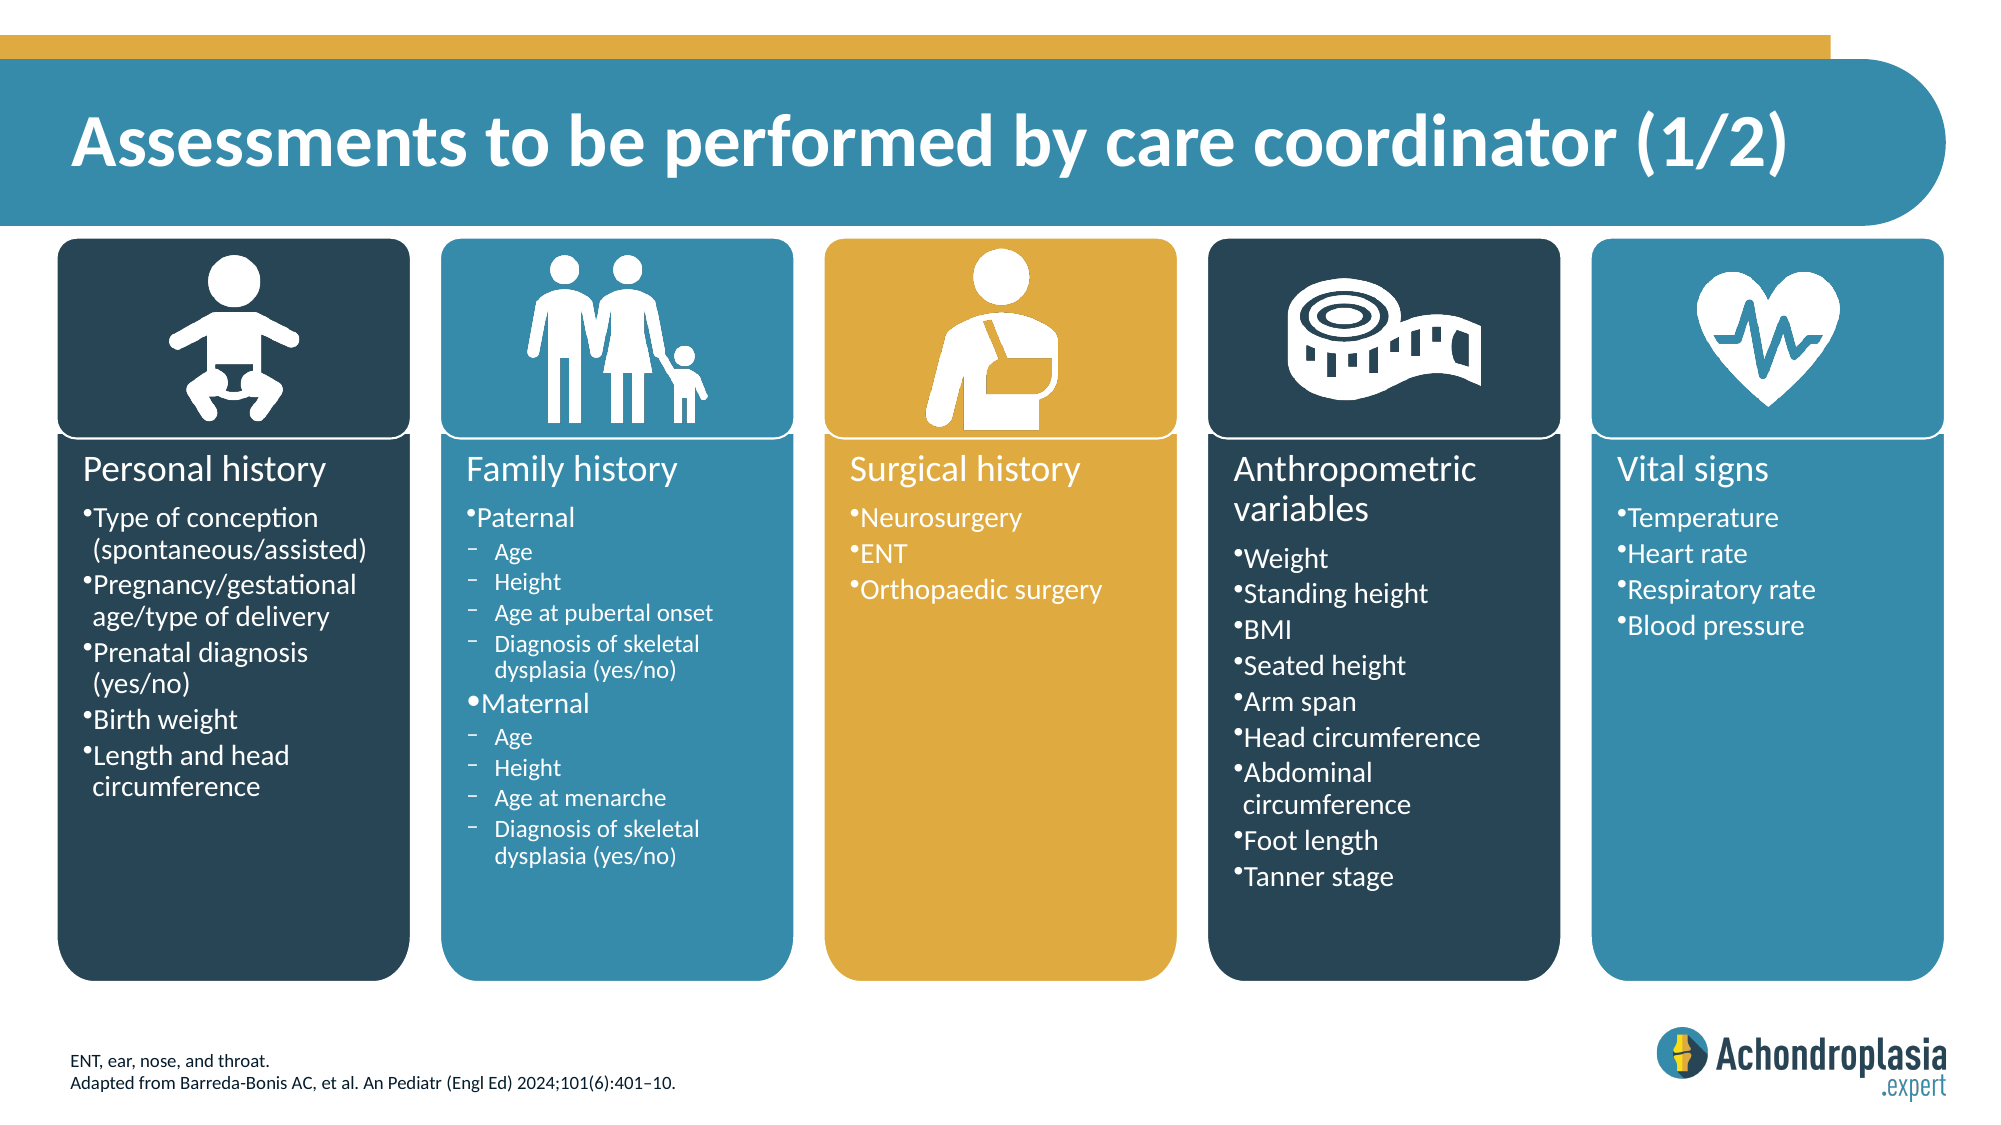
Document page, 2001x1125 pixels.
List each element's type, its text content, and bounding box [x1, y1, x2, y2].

text_box [1589, 236, 1947, 440]
picture [1667, 238, 1869, 440]
text_box Surgical history Neurosurgery ENT Orthopaedic surgery [822, 431, 1179, 984]
picture [1283, 238, 1485, 440]
text_box Anthropometric variables Weight Standing height BMI Seated height Arm span Head circumference Abdominal circumference Foot length Tanner stage [1206, 431, 1563, 984]
picture [133, 238, 335, 440]
text_box [1206, 236, 1563, 440]
footer ENT, ear, nose, and throat. Adapted from Barreda-Bonis AC, et al. An Pediatr (Engl Ed) 2024;101(6):401–10. [55, 1005, 1656, 1102]
title Assessments to be performed by care coordinator (1/2) [56, 59, 1888, 225]
text_box [55, 236, 412, 440]
picture [900, 238, 1102, 440]
text_box [438, 236, 796, 440]
text_box Personal history Type of conception (spontaneous/assisted) Pregnancy/gestational age/type of delivery Prenatal diagnosis (yes/no) Birth weight Length and head circumference [55, 431, 412, 984]
picture [1656, 1027, 1947, 1102]
picture [516, 238, 718, 440]
text_box Vital signs Temperature Heart rate Respiratory rate Blood pressure [1589, 431, 1947, 984]
text_box [822, 236, 1179, 440]
text_box Family history Paternal Age Height Age at pubertal onset Diagnosis of skeletal dysplasia (yes/no) Maternal Age Height Age at menarche Diagnosis of skeletal dysplasia (yes/no) [438, 431, 796, 984]
